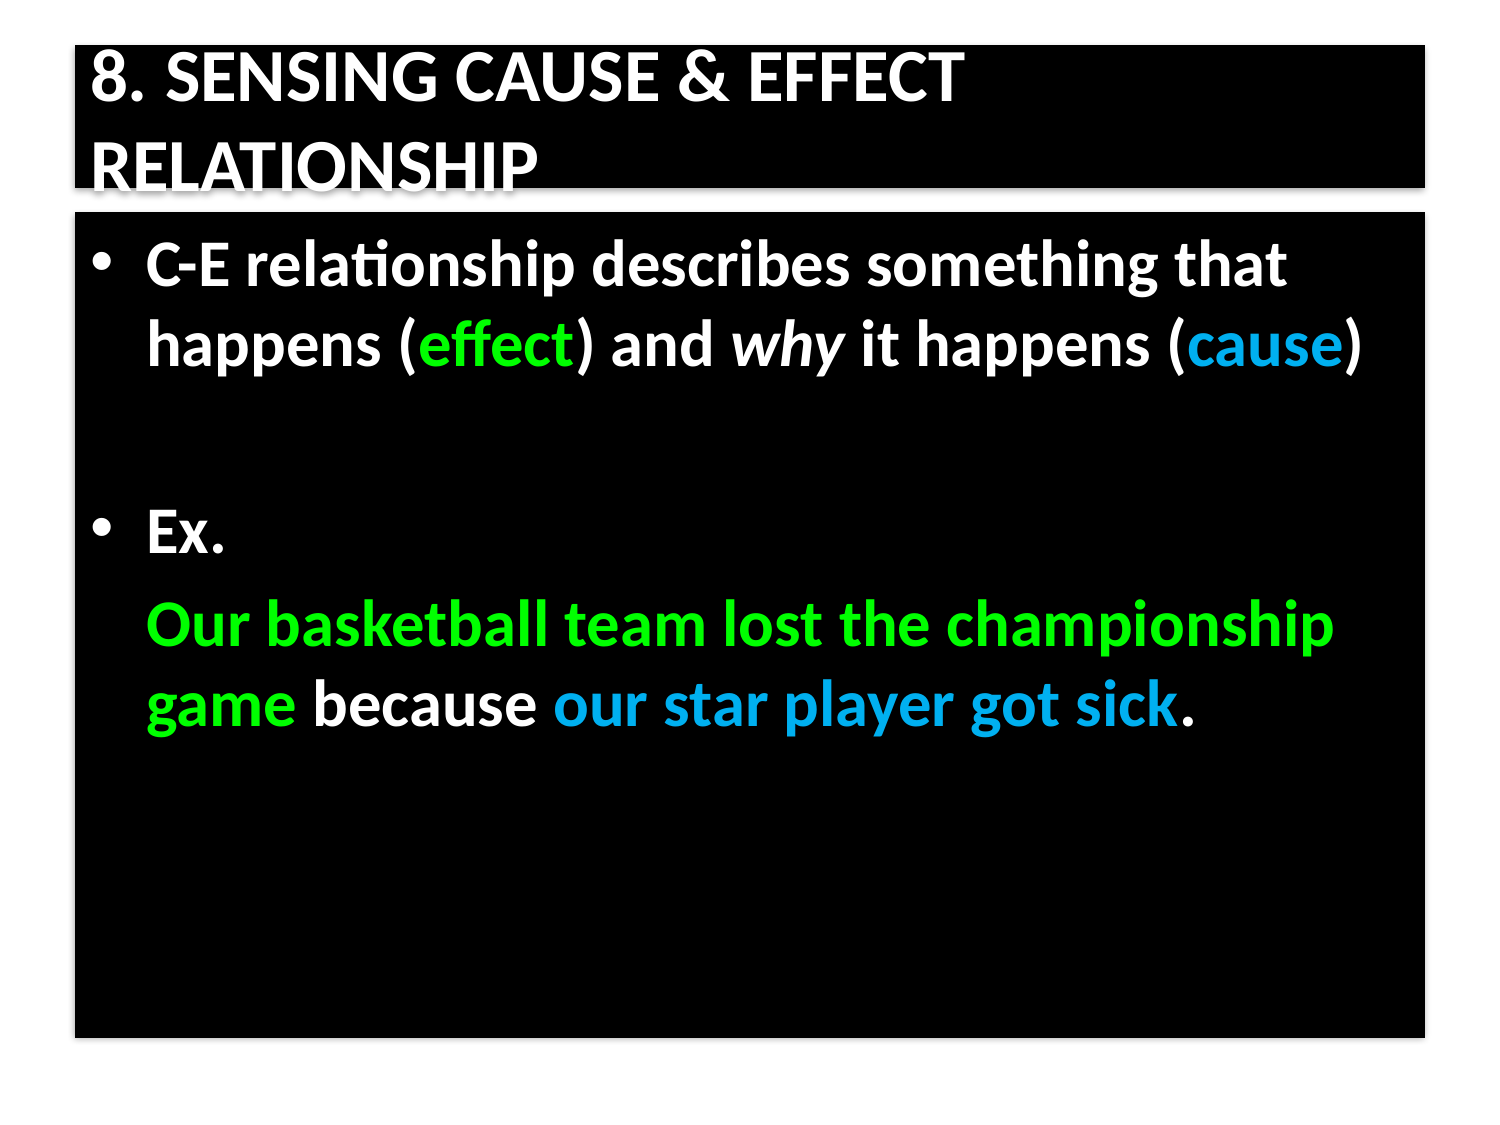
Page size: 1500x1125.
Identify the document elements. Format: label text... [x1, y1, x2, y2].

title 8. SENSING CAUSE & EFFECT RELATIONSHIP [75, 45, 1425, 188]
list C-E relationship describes something that happens (effect) and why it happens (cause) Ex. Our basketball team lost the championship game because our star player got sick. [75, 212, 1425, 1038]
